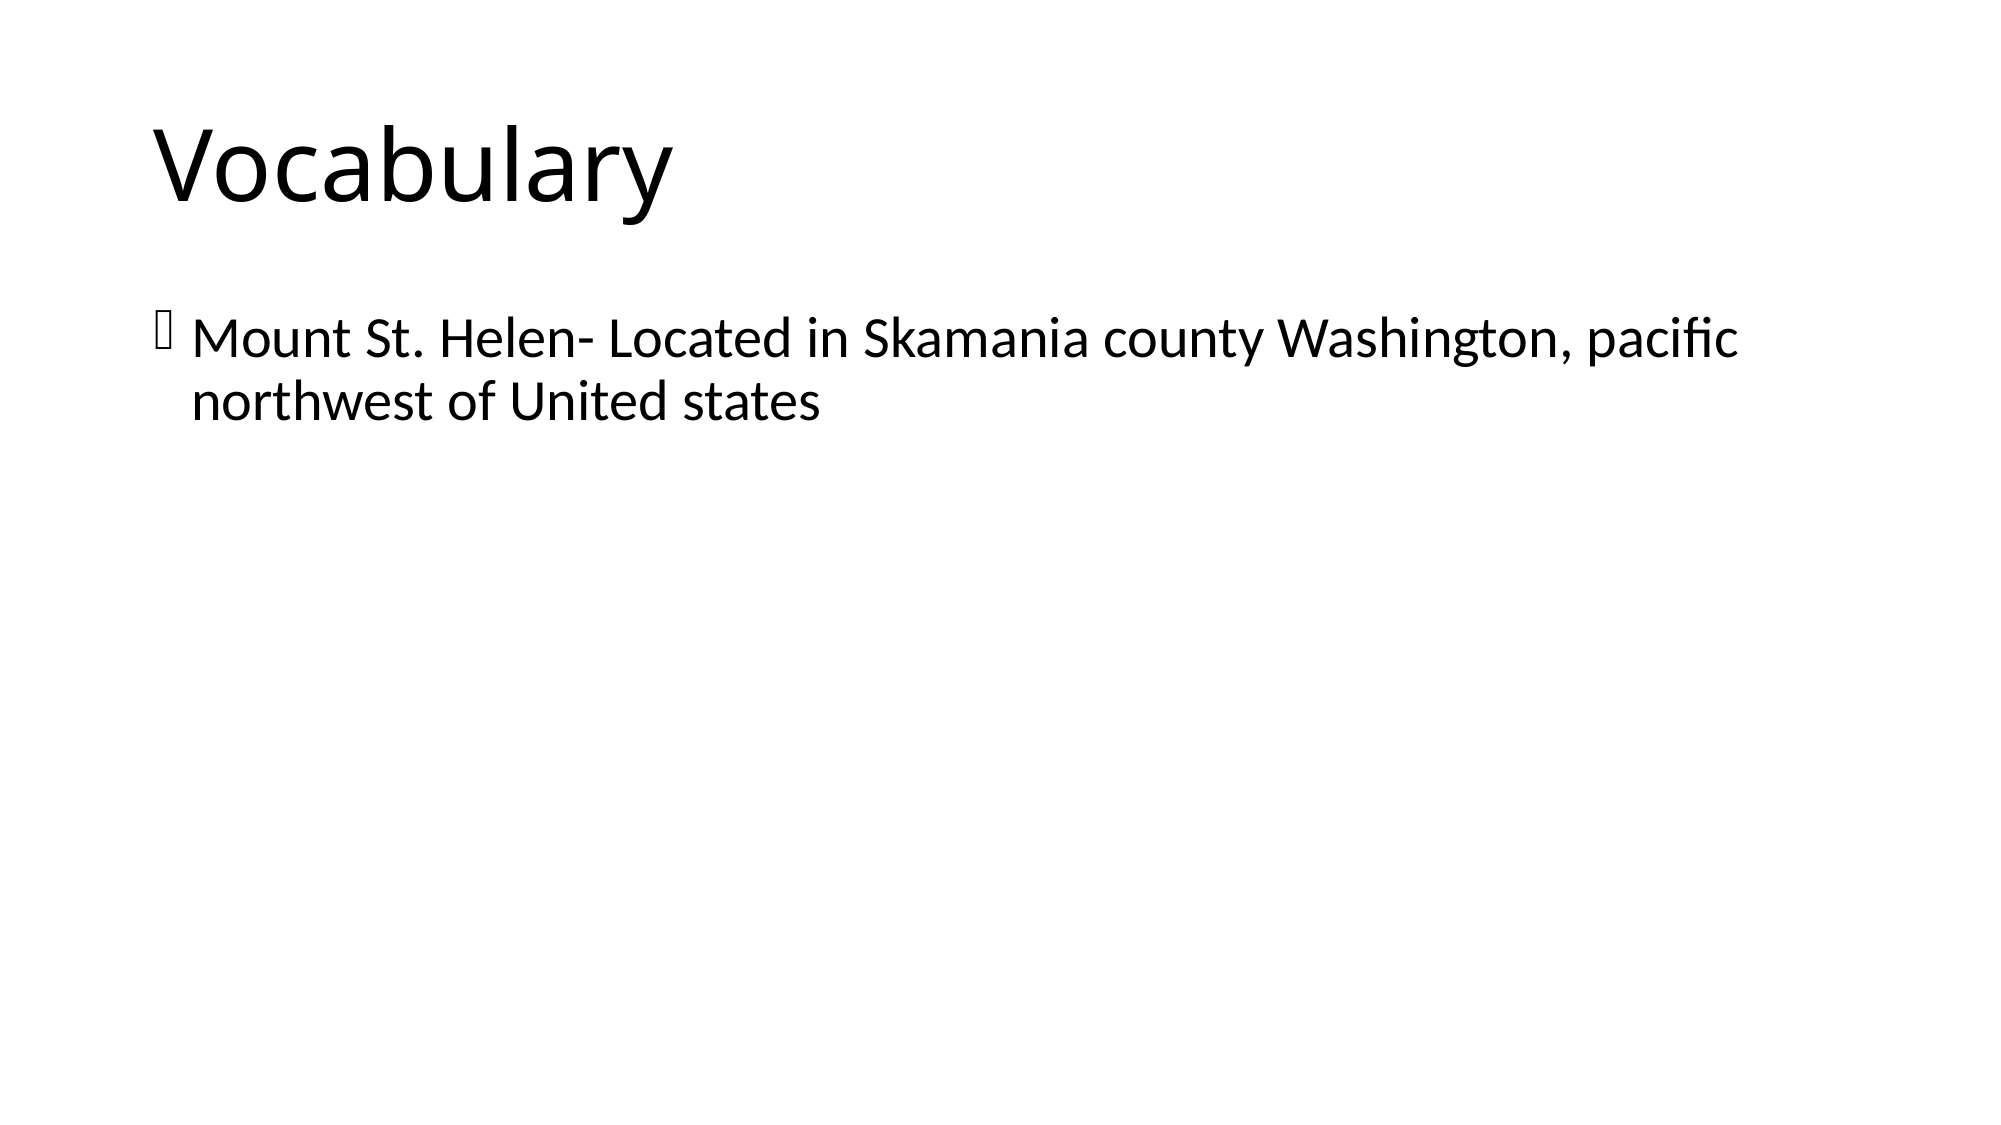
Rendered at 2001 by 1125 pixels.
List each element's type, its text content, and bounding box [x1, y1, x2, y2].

title Vocabulary [138, 60, 1864, 278]
list Mount St. Helen- Located in Skamania county Washington, pacific northwest of United states [138, 299, 1864, 1014]
